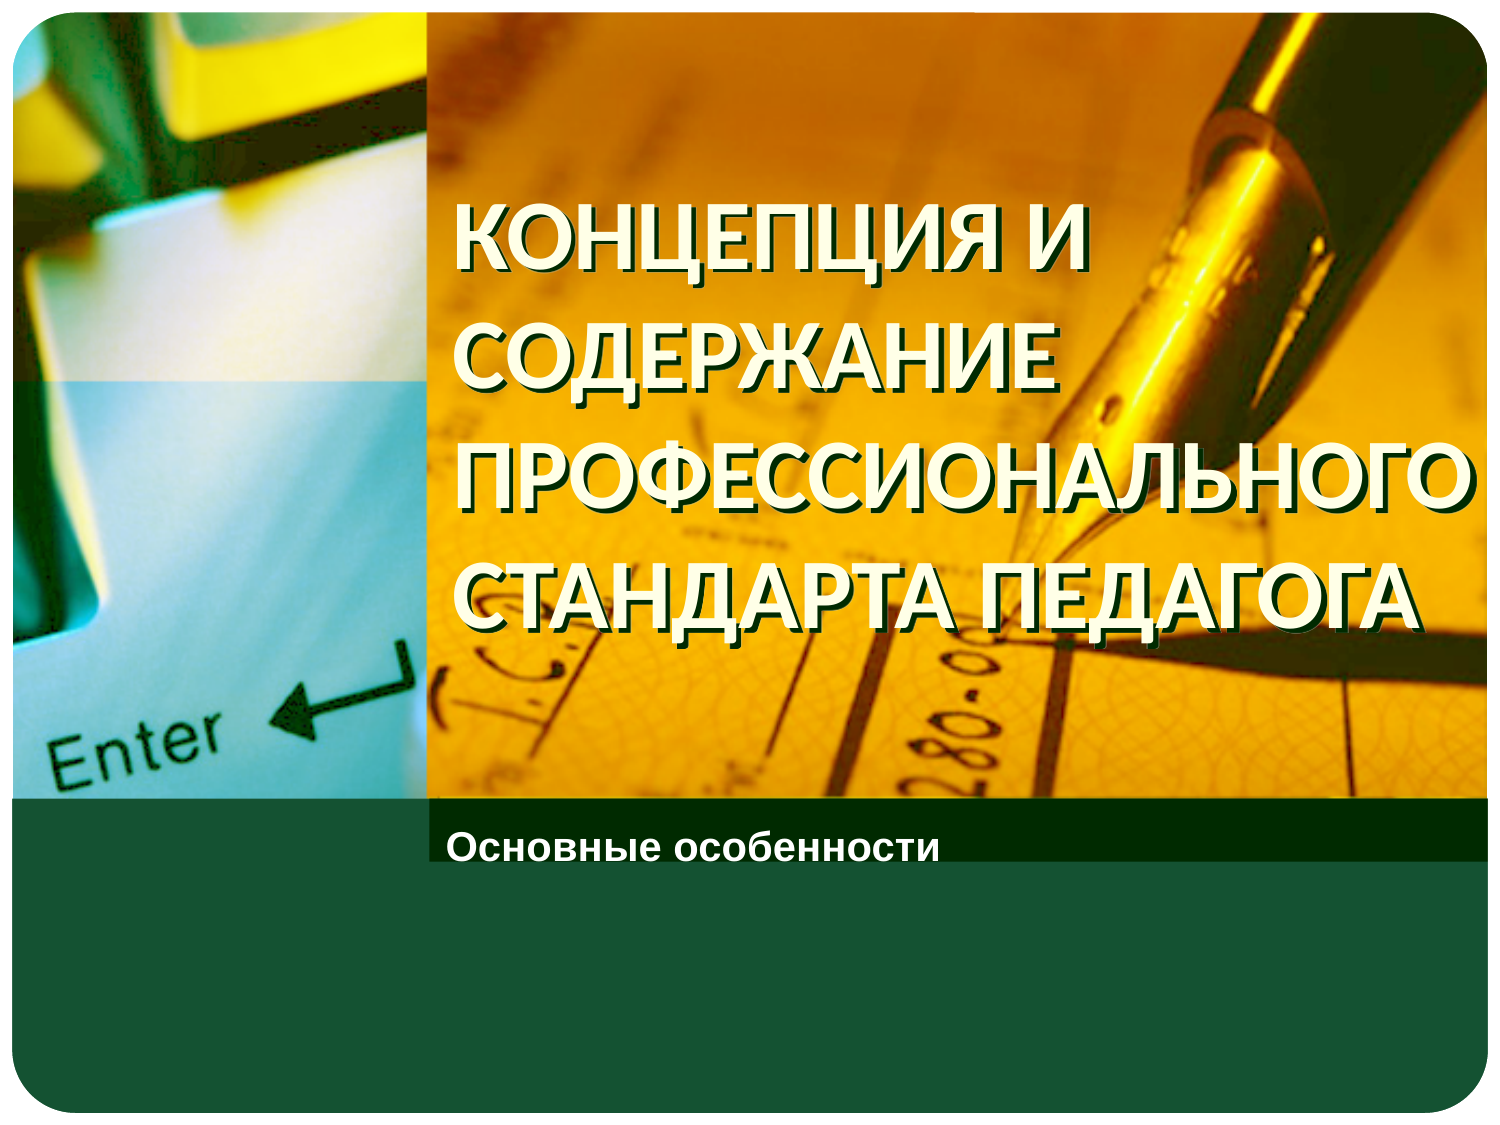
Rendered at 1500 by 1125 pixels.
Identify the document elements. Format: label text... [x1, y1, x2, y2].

text_box Основные особенности [430, 795, 1500, 877]
title КОНЦЕПЦИЯ И СОДЕРЖАНИЕ ПРОФЕССИОНАЛЬНОГО СТАНДАРТА ПЕДАГОГА [437, 172, 1500, 646]
picture [13, 13, 1487, 798]
